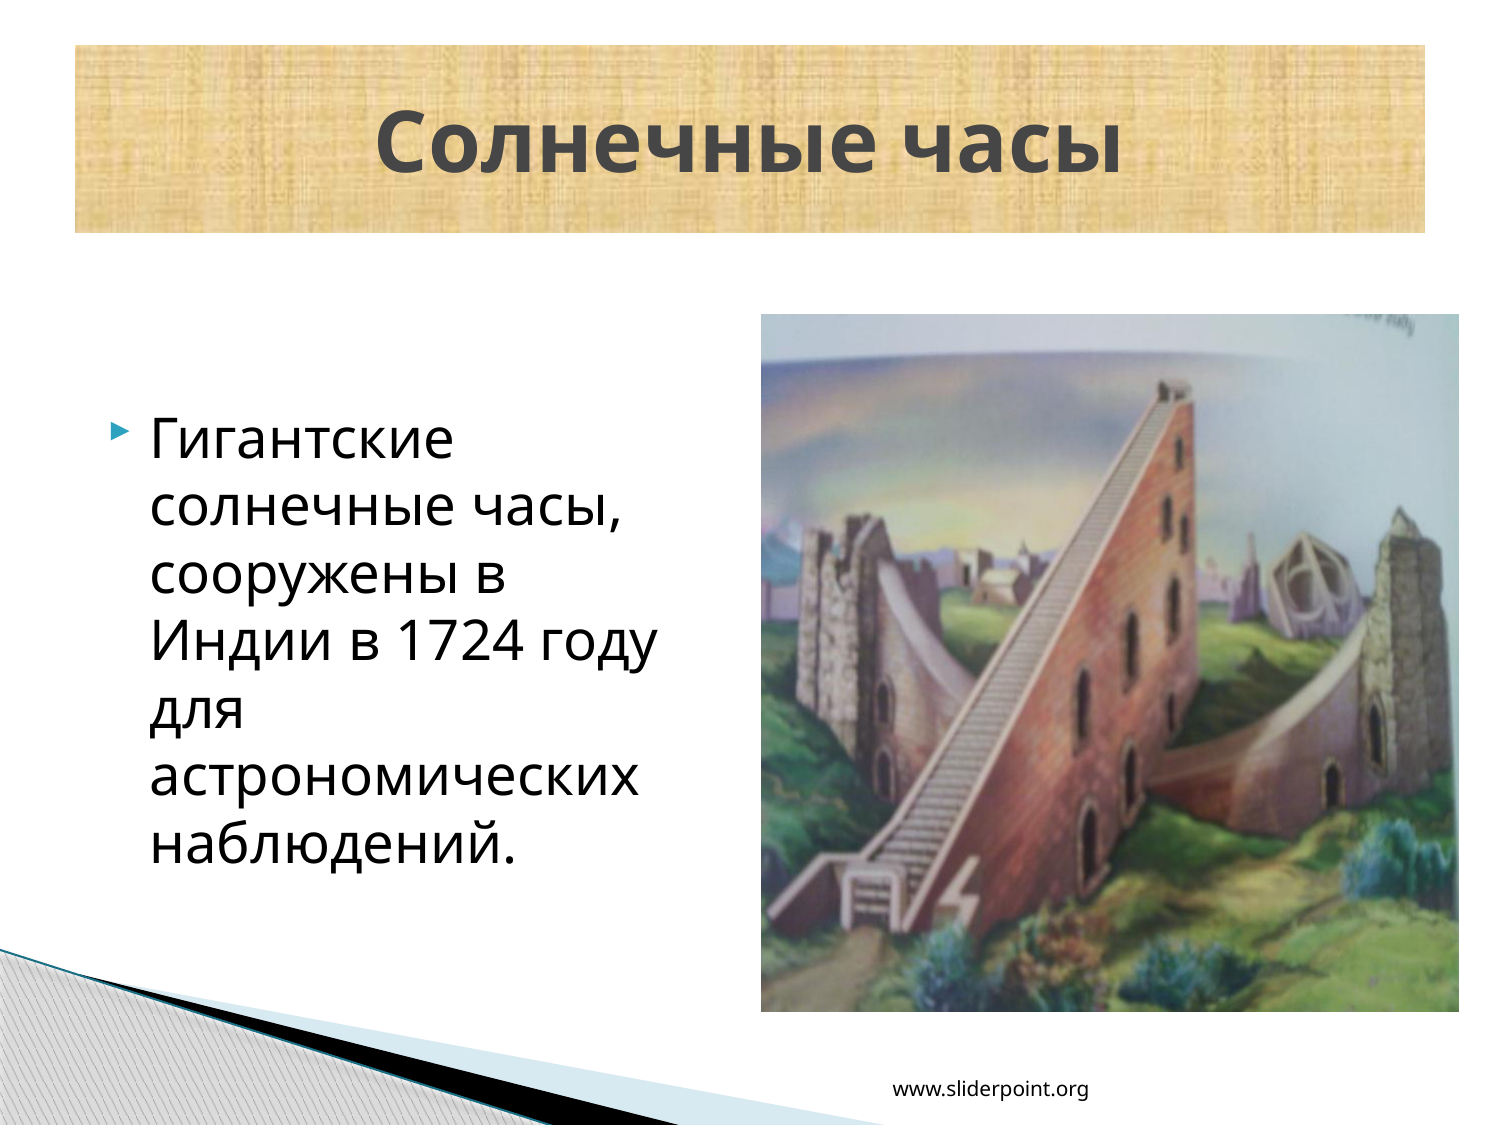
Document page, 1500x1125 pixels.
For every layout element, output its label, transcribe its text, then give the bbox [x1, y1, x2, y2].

list Гигантские солнечные часы, сооружены в Индии в 1724 году для астрономических наблюдений. [75, 243, 680, 986]
title Солнечные часы [75, 45, 1425, 233]
picture [761, 314, 1459, 1012]
footer www.sliderpoint.org [718, 1051, 1105, 1112]
